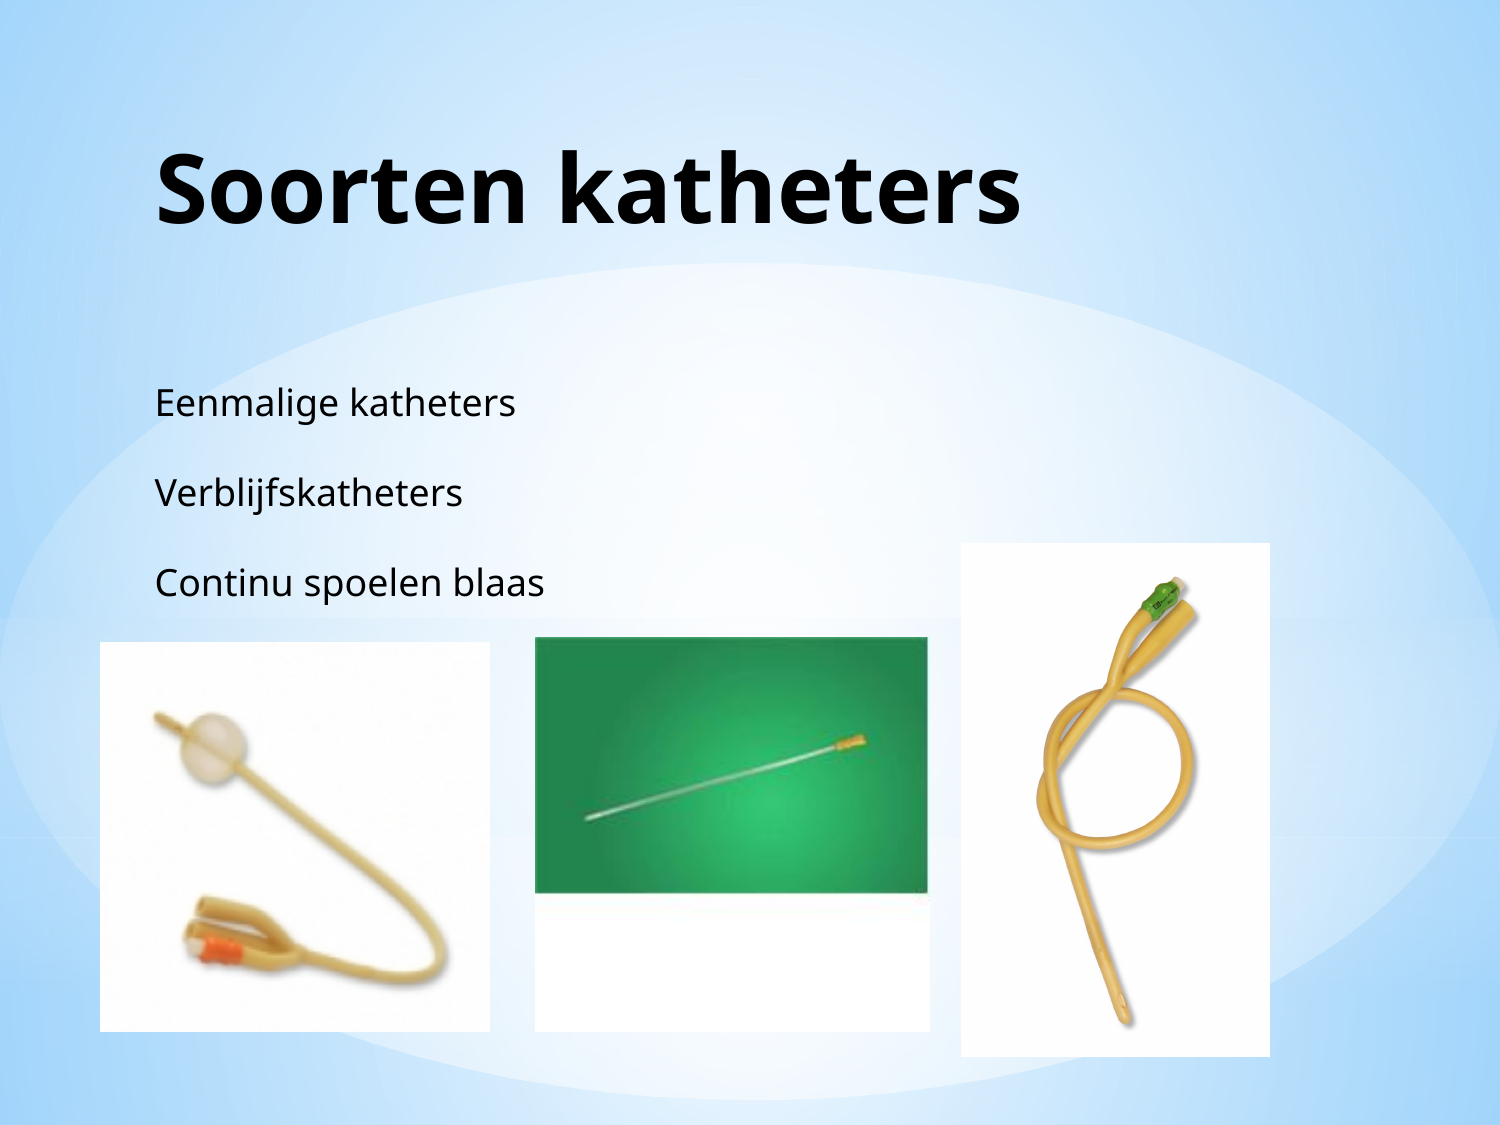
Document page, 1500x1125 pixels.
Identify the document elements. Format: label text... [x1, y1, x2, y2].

title Soorten katheters [139, 120, 1209, 308]
picture [535, 637, 930, 1032]
picture [960, 543, 1270, 1057]
text_box Eenmalige katheters Verblijfskatheters Continu spoelen blaas [139, 371, 962, 612]
picture [99, 642, 490, 1032]
